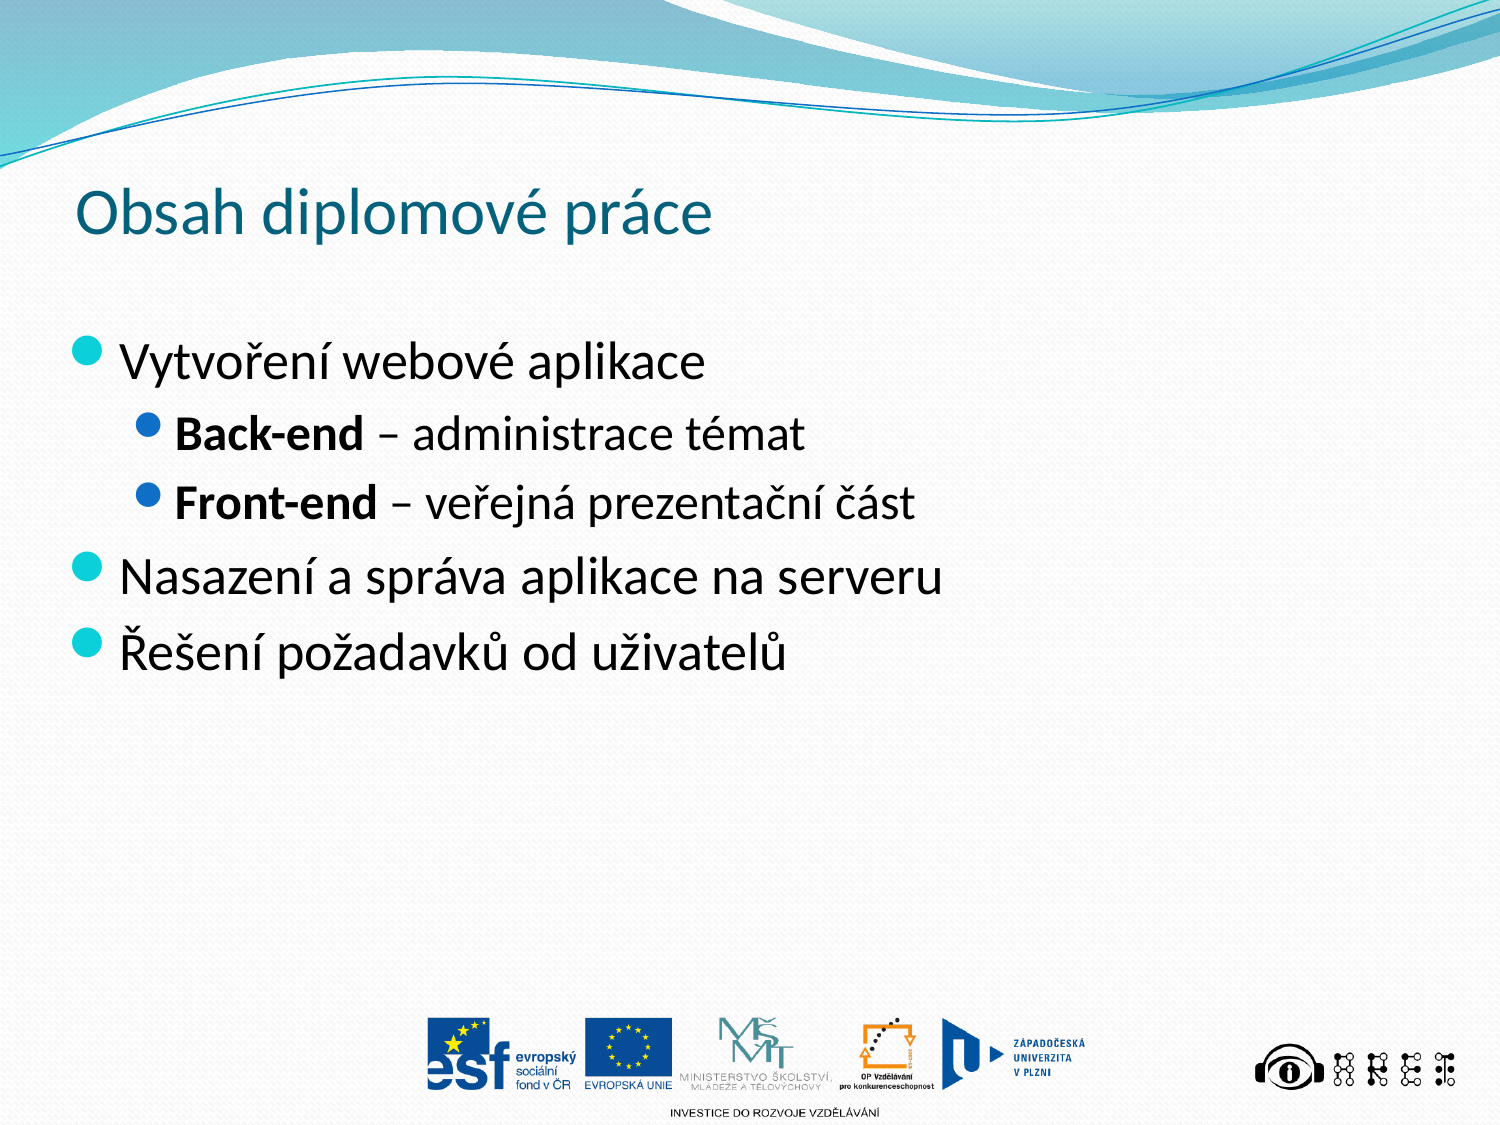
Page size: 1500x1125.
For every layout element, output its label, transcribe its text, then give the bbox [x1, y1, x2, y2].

picture [418, 1009, 1093, 1125]
list Vytvoření webové aplikace Back-end – administrace témat Front-end – veřejná prezentační část Nasazení a správa aplikace na serveru Řešení požadavků od uživatelů [53, 317, 1447, 1038]
picture [1253, 1042, 1456, 1091]
title Obsah diplomové práce [75, 152, 1425, 248]
